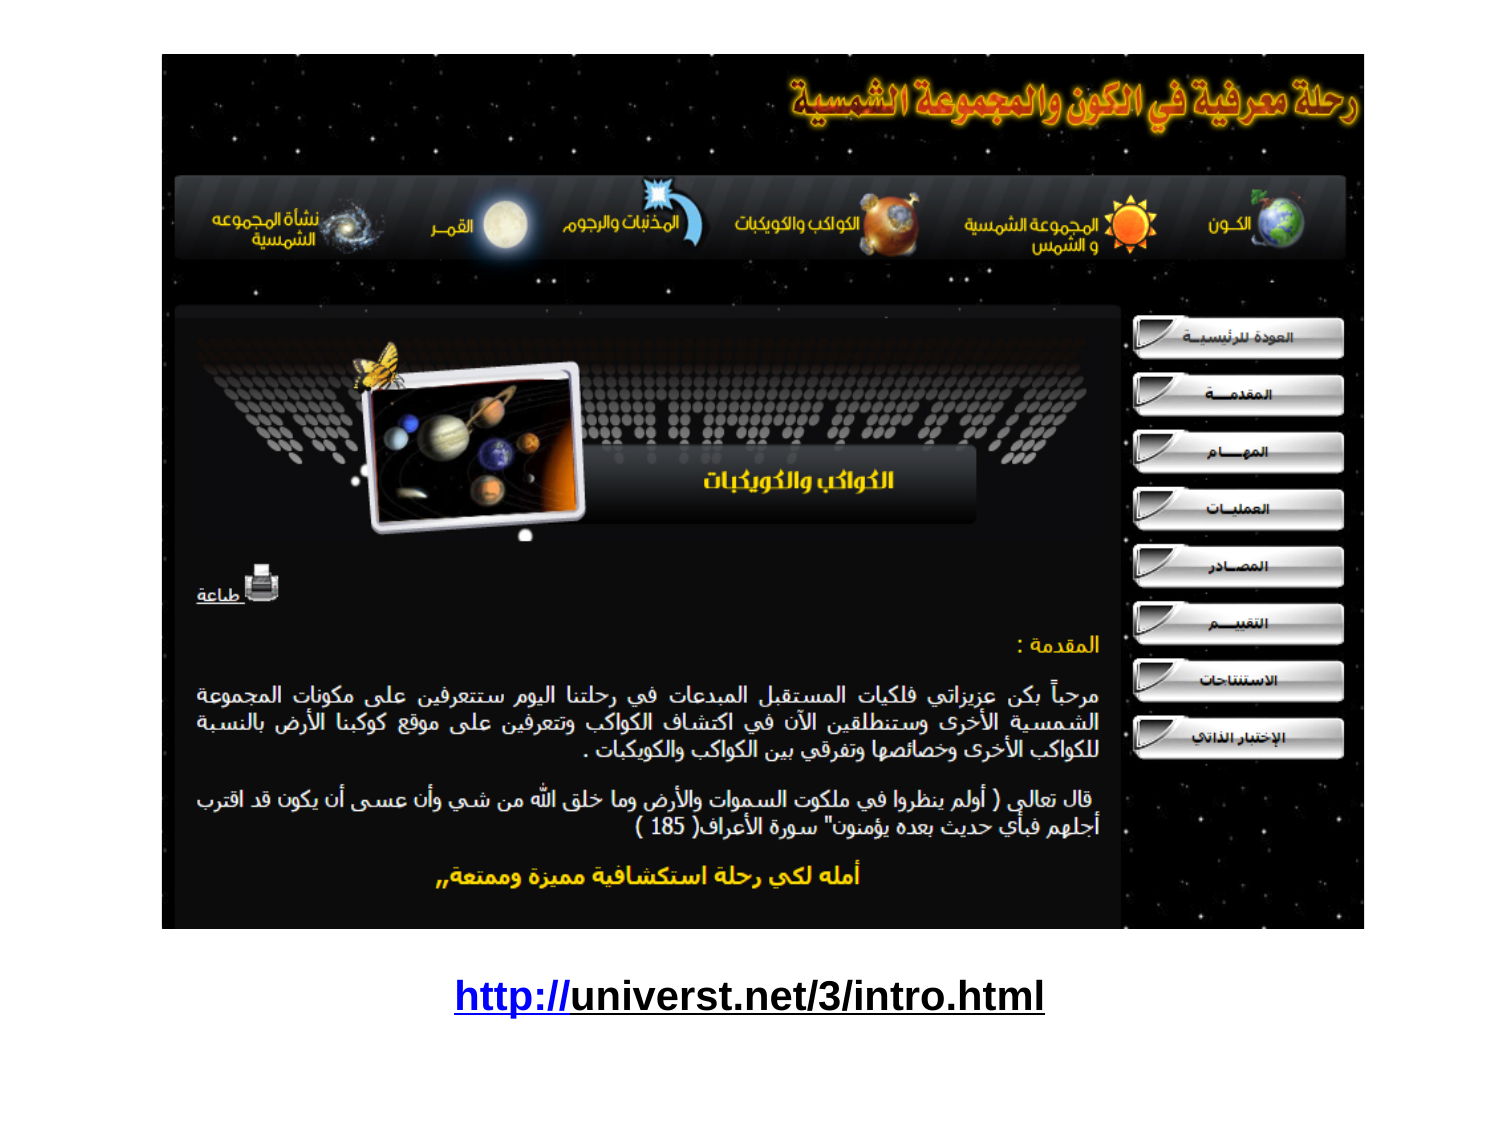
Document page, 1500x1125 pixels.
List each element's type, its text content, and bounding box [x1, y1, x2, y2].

picture [161, 54, 1365, 929]
text_box http://universt.net/3/intro.html [164, 961, 1325, 1027]
